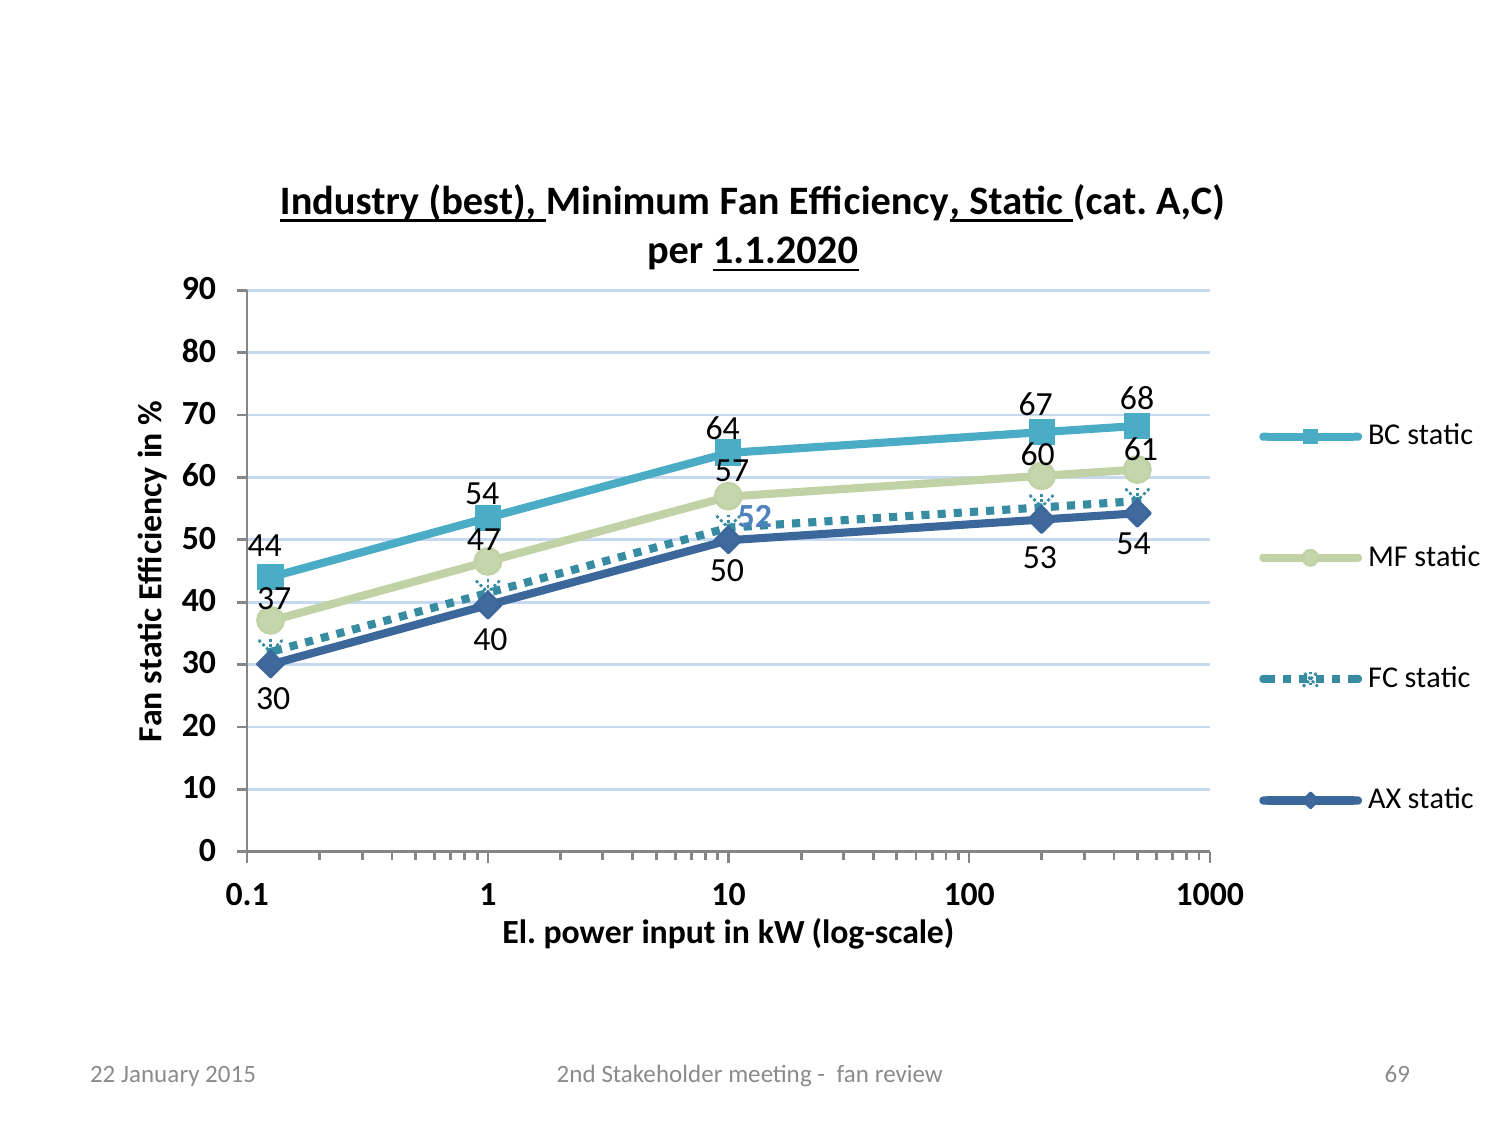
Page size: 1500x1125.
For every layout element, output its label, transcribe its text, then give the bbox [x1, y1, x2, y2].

slide_number 69 [1074, 1042, 1425, 1103]
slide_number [75, 1042, 425, 1103]
picture [5, 147, 1500, 958]
footer 2nd Stakeholder meeting - fan review [512, 1042, 988, 1103]
